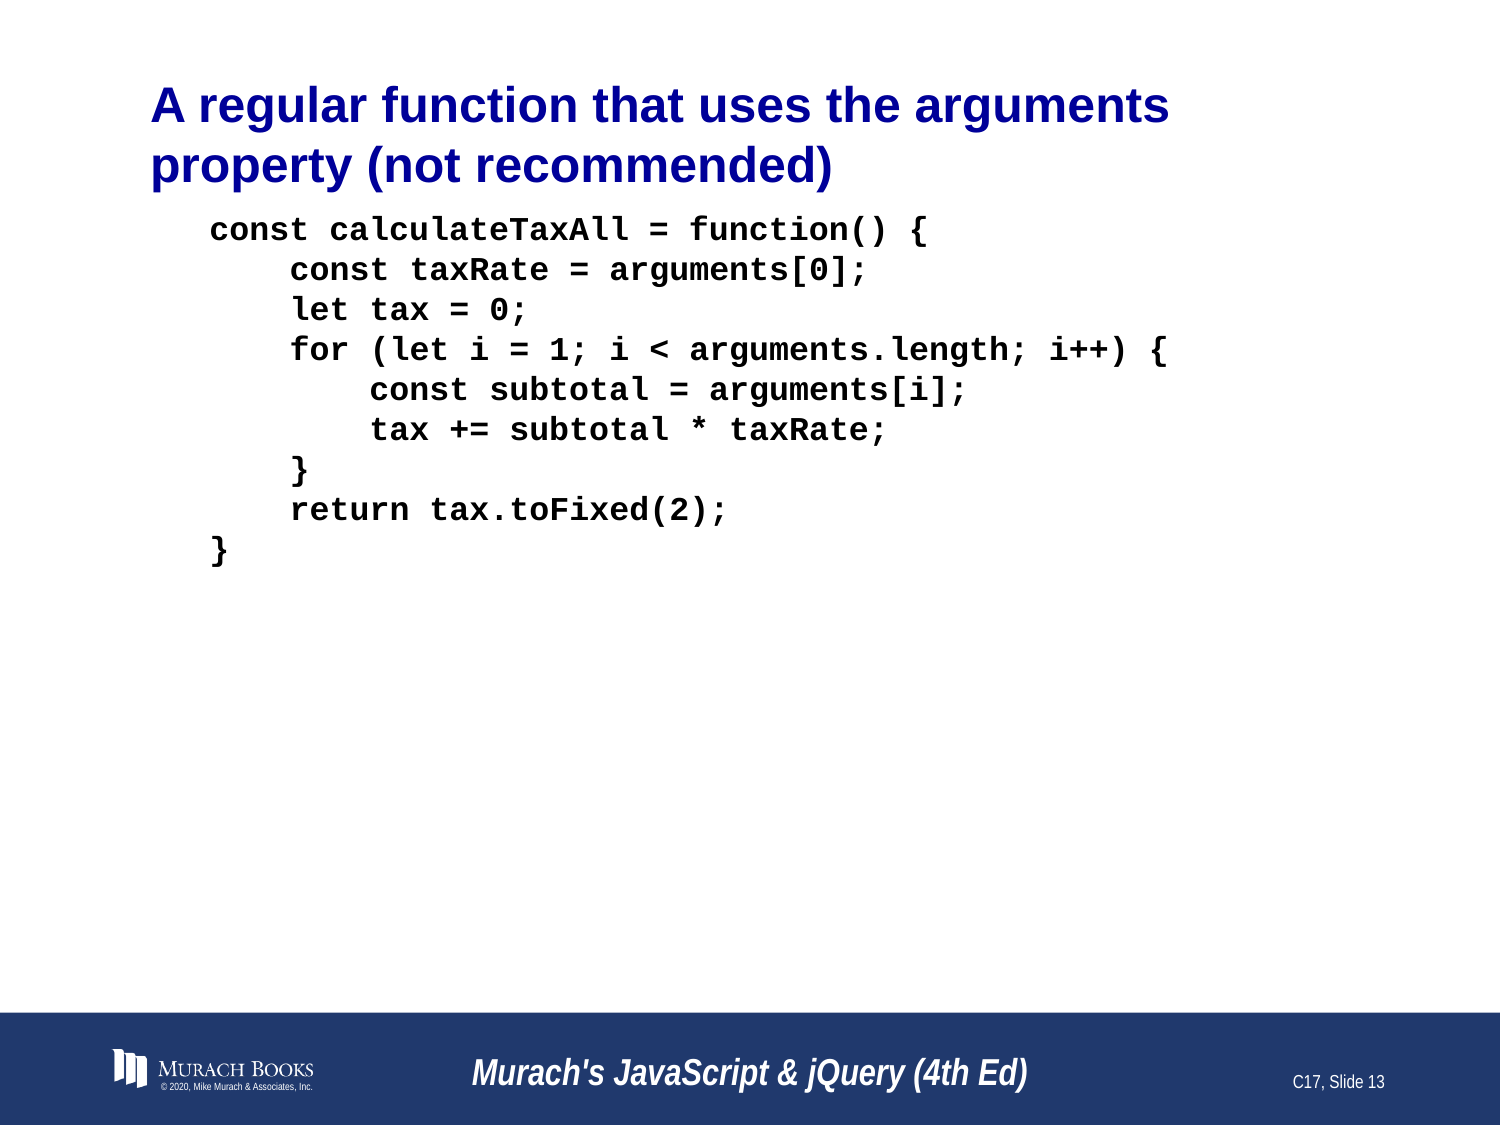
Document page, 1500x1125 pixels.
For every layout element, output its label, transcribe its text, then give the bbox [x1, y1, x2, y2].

slide_number Murach's JavaScript & jQuery (4th Ed) [463, 1025, 1050, 1100]
footer © 2020, Mike Murach & Associates, Inc. [12, 1025, 463, 1100]
title A regular function that uses the arguments property (not recommended) [150, 72, 1350, 194]
slide_number C17, Slide 13 [1087, 1025, 1400, 1100]
list const calculateTaxAll = function() { const taxRate = arguments[0]; let tax = 0; for (let i = 1; i < arguments.length; i++) { const subtotal = arguments[i]; tax += subtotal * taxRate; } return tax.toFixed(2); } [137, 200, 1350, 1000]
